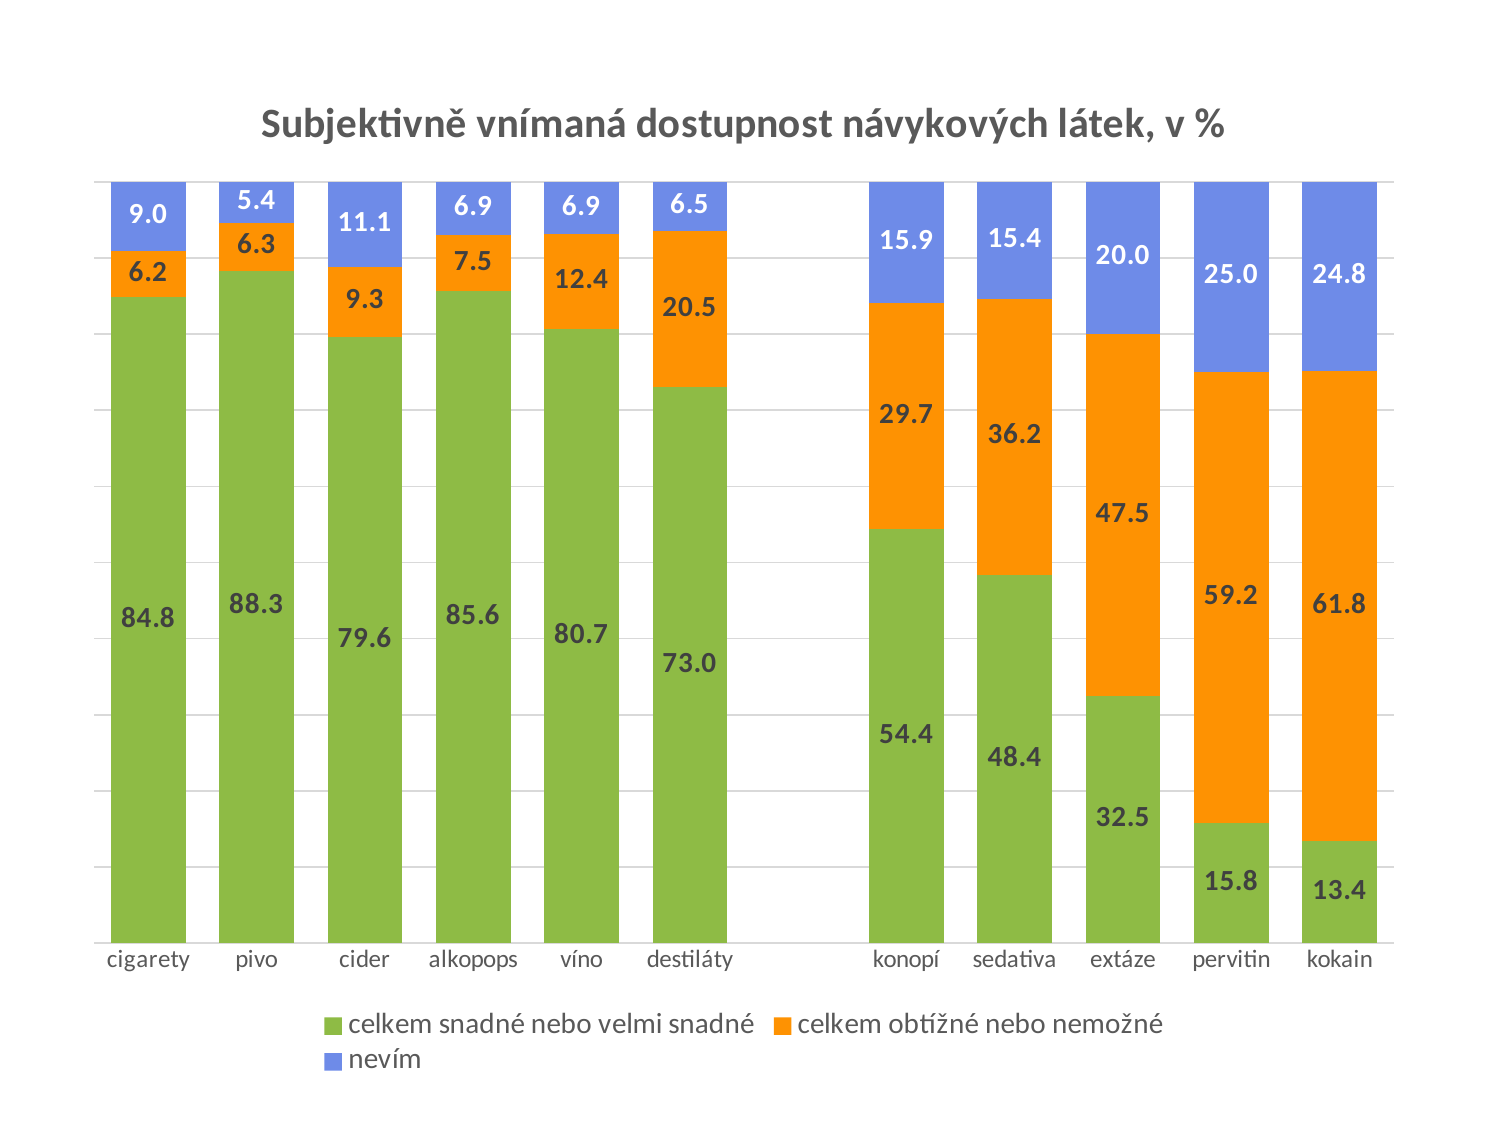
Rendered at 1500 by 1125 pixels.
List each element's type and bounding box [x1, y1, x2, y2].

chart [67, 65, 1421, 1083]
